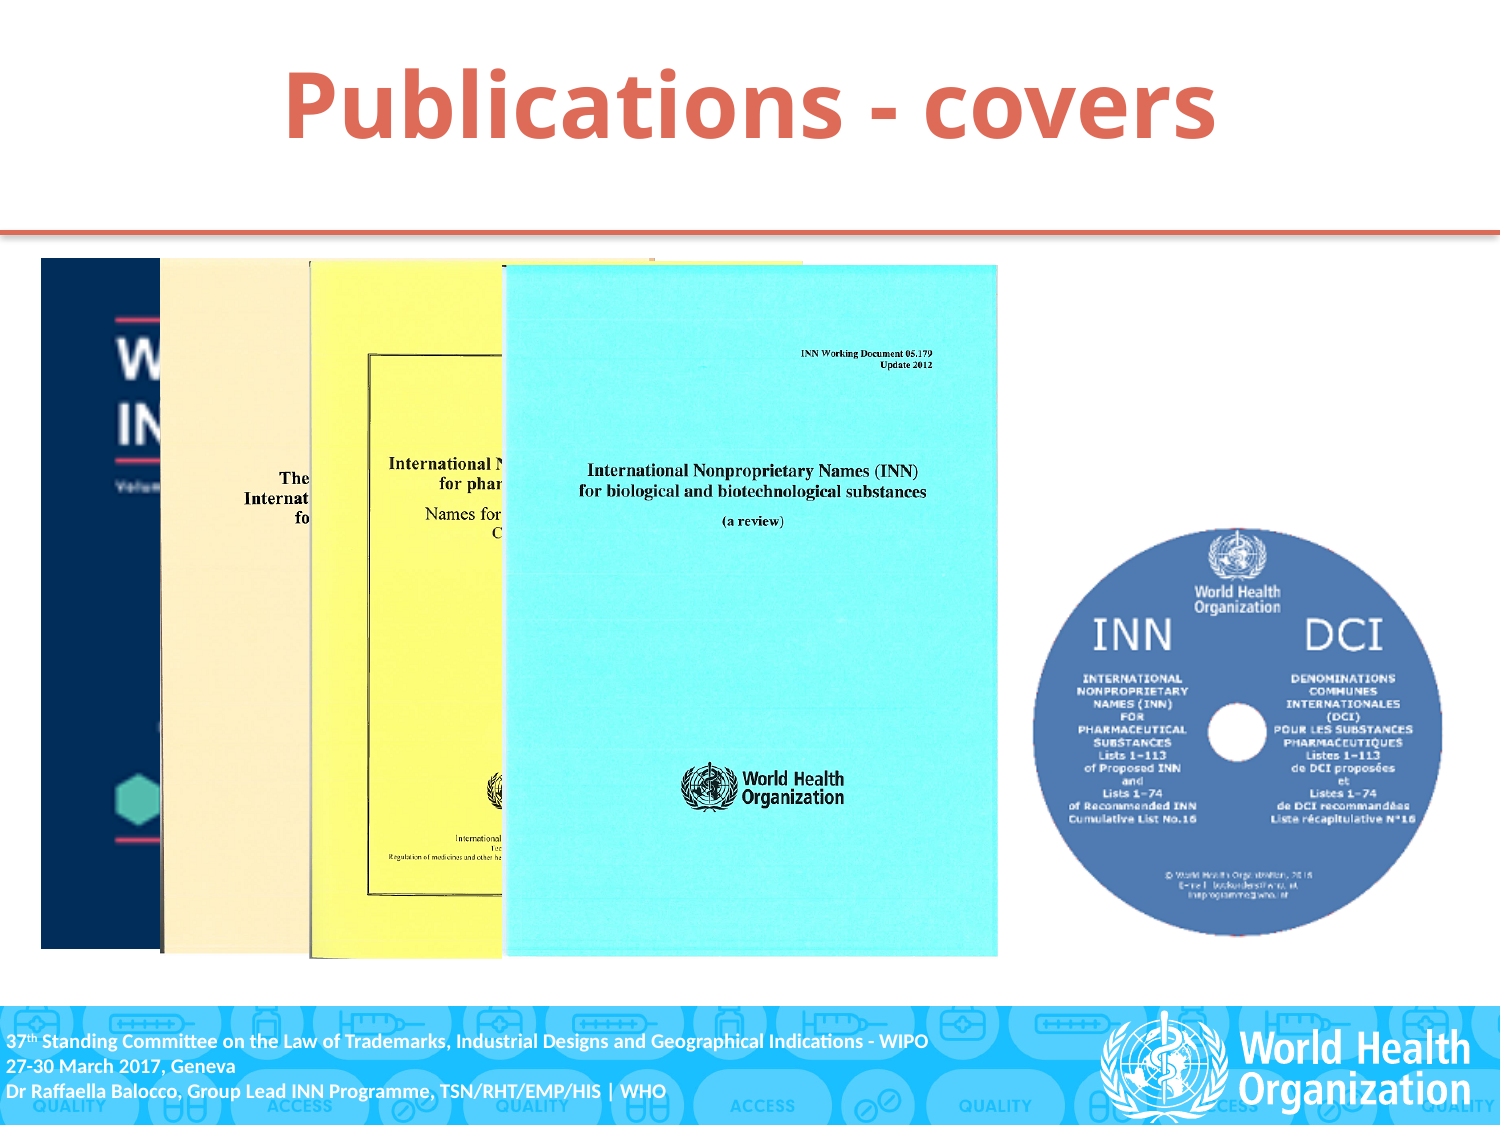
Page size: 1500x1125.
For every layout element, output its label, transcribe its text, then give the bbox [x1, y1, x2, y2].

title Publications - covers [0, 0, 1500, 204]
picture [1032, 526, 1448, 939]
picture [41, 258, 999, 960]
picture [0, 1006, 1500, 1125]
